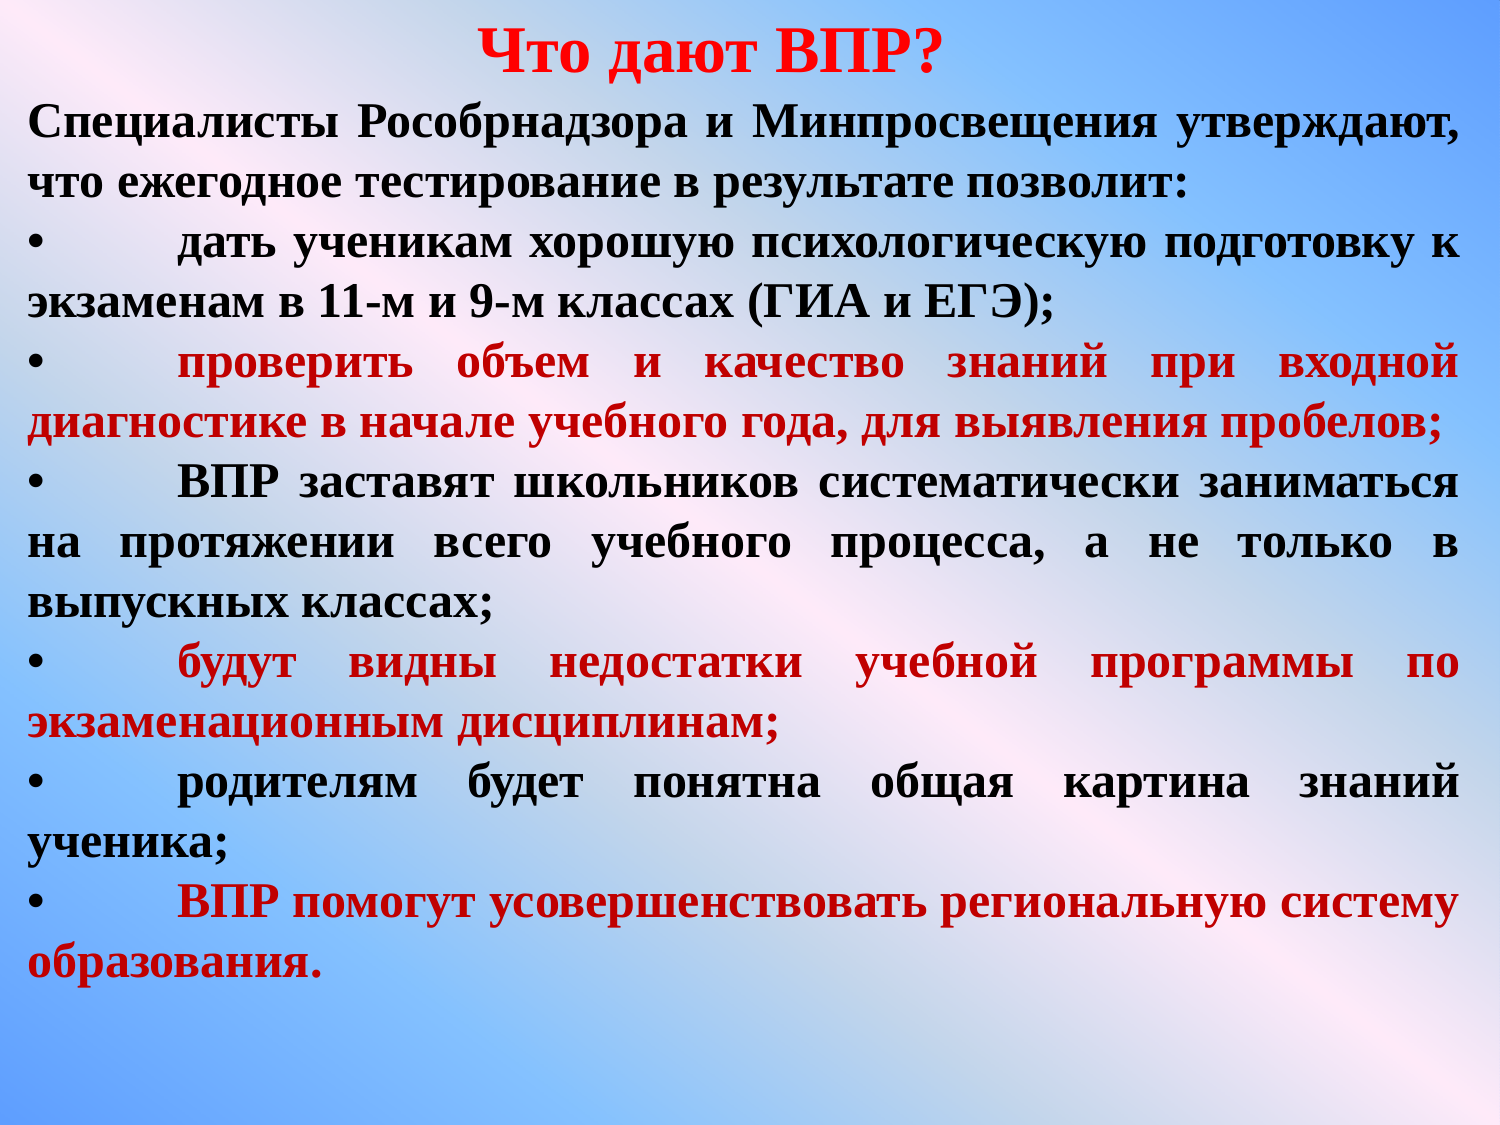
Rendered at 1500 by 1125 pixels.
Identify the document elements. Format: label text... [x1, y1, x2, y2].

picture [0, 0, 1500, 1125]
text_box Специалисты Рособрнадзора и Минпросвещения утверждают, что ежегодное тестирование в результате позволит: • дать ученикам хорошую психологическую подготовку к экзаменам в 11-м и 9-м классах (ГИА и ЕГЭ); • проверить объем и качество знаний при входной диагностике в начале учебного года, для выявления пробелов; • ВПР заставят школьников систематически заниматься на протяжении всего учебного процесса, а не только в выпускных классах; • будут видны недостатки учебной программы по экзаменационным дисциплинам; • родителям будет понятна общая картина знаний ученика; • ВПР помогут усовершенствовать региональную систему образования. [12, 79, 1475, 995]
text_box Что дают ВПР? [462, 0, 1063, 79]
